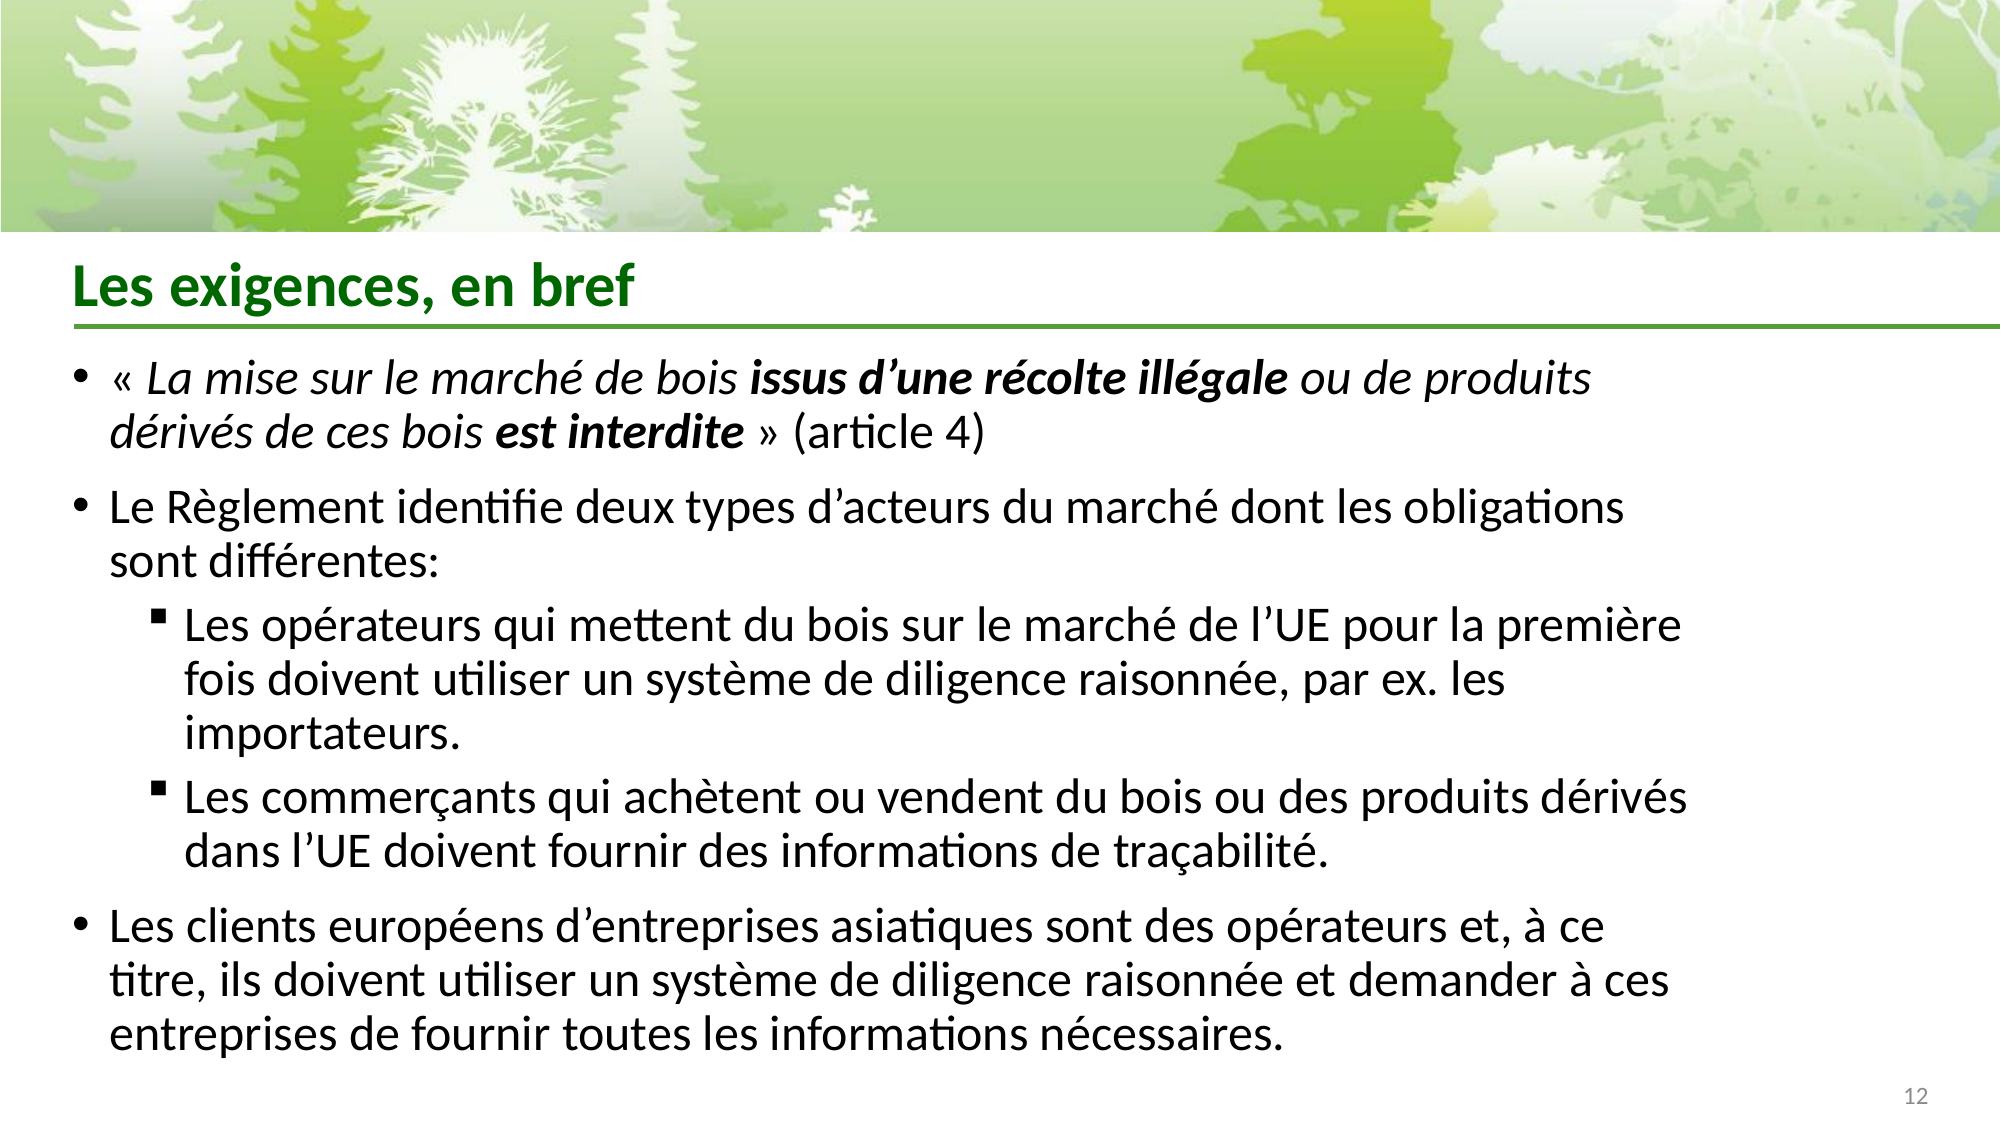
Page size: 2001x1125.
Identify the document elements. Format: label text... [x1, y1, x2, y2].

slide_number 12 [1493, 1065, 1944, 1125]
picture [0, 0, 2000, 232]
title Les exigences, en bref [57, 192, 1408, 343]
list « La mise sur le marché de bois issus d’une récolte illégale ou de produits dérivés de ces bois est interdite » (article 4) Le Règlement identifie deux types d’acteurs du marché dont les obligations sont différentes: Les opérateurs qui mettent du bois sur le marché de l’UE pour la première fois doivent utiliser un système de diligence raisonnée, par ex. les importateurs. Les commerçants qui achètent ou vendent du bois ou des produits dérivés dans l’UE doivent fournir des informations de traçabilité. Les clients européens d’entreprises asiatiques sont des opérateurs et, à ce titre, ils doivent utiliser un système de diligence raisonnée et demander à ces entreprises de fournir toutes les informations nécessaires. [57, 343, 1709, 1125]
